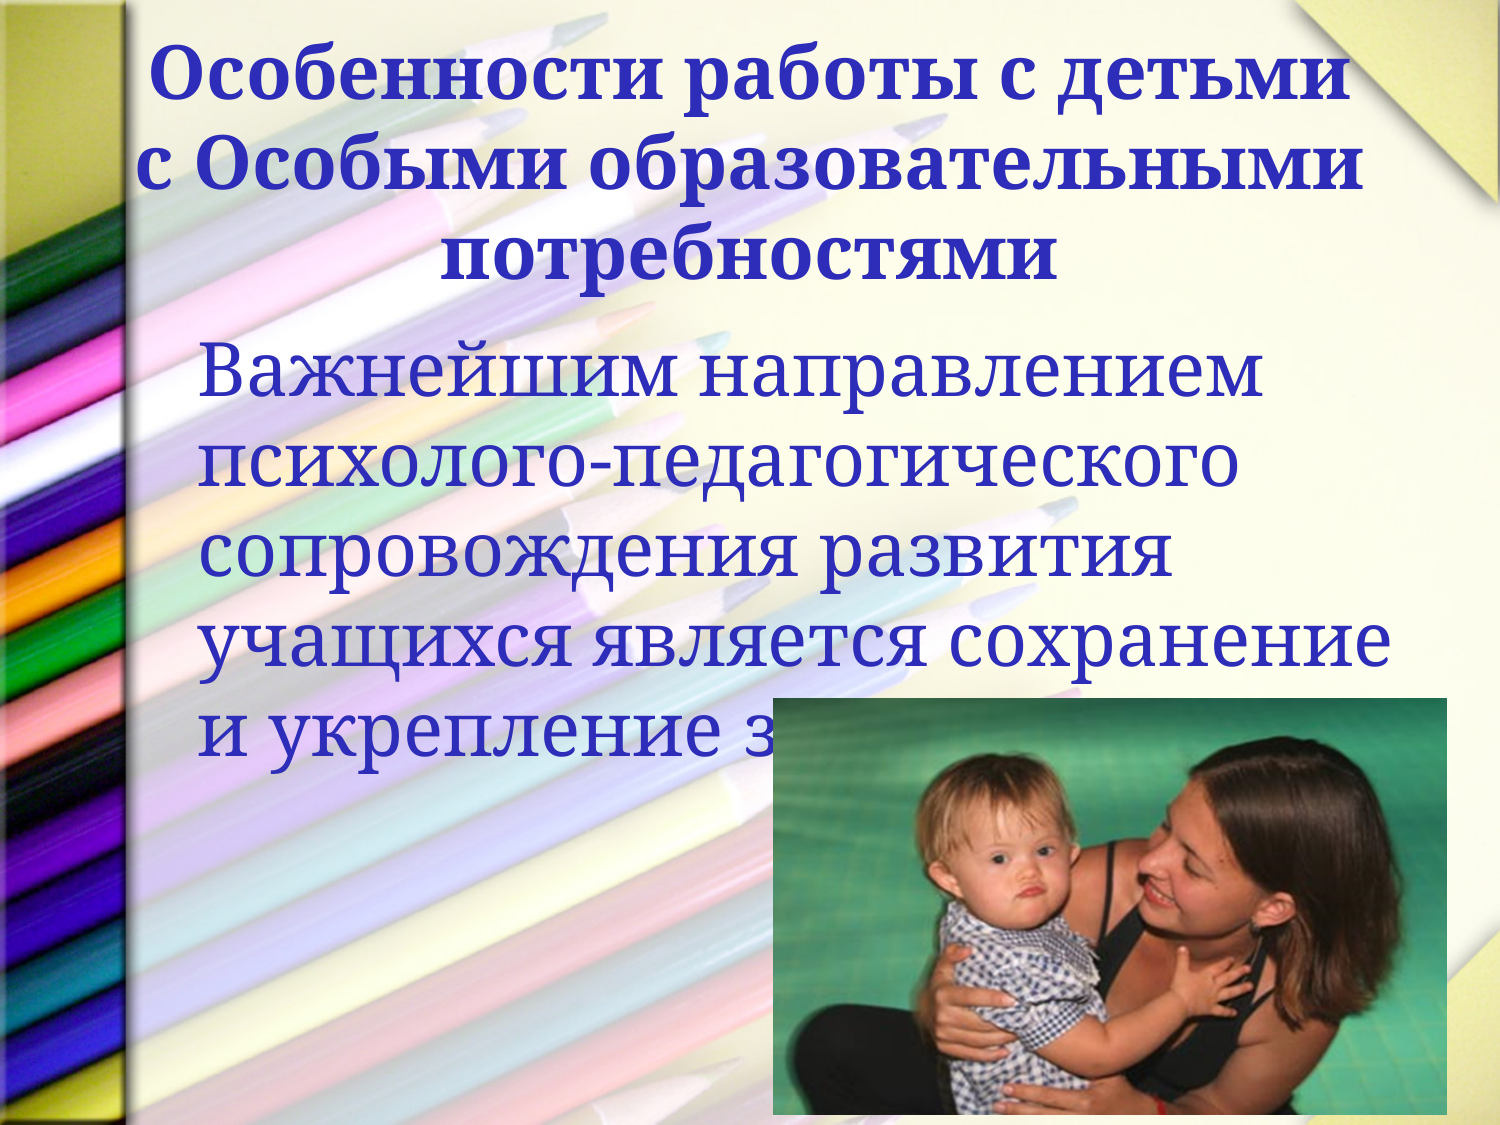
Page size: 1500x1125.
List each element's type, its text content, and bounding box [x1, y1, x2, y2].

title Особенности работы с детьми с Особыми образовательными потребностями [112, 30, 1388, 288]
picture [0, 0, 1500, 1125]
list Важнейшим направлением психолого-педагогического сопровождения развития учащихся является сохранение и укрепление здоровья детей. [183, 314, 1471, 870]
